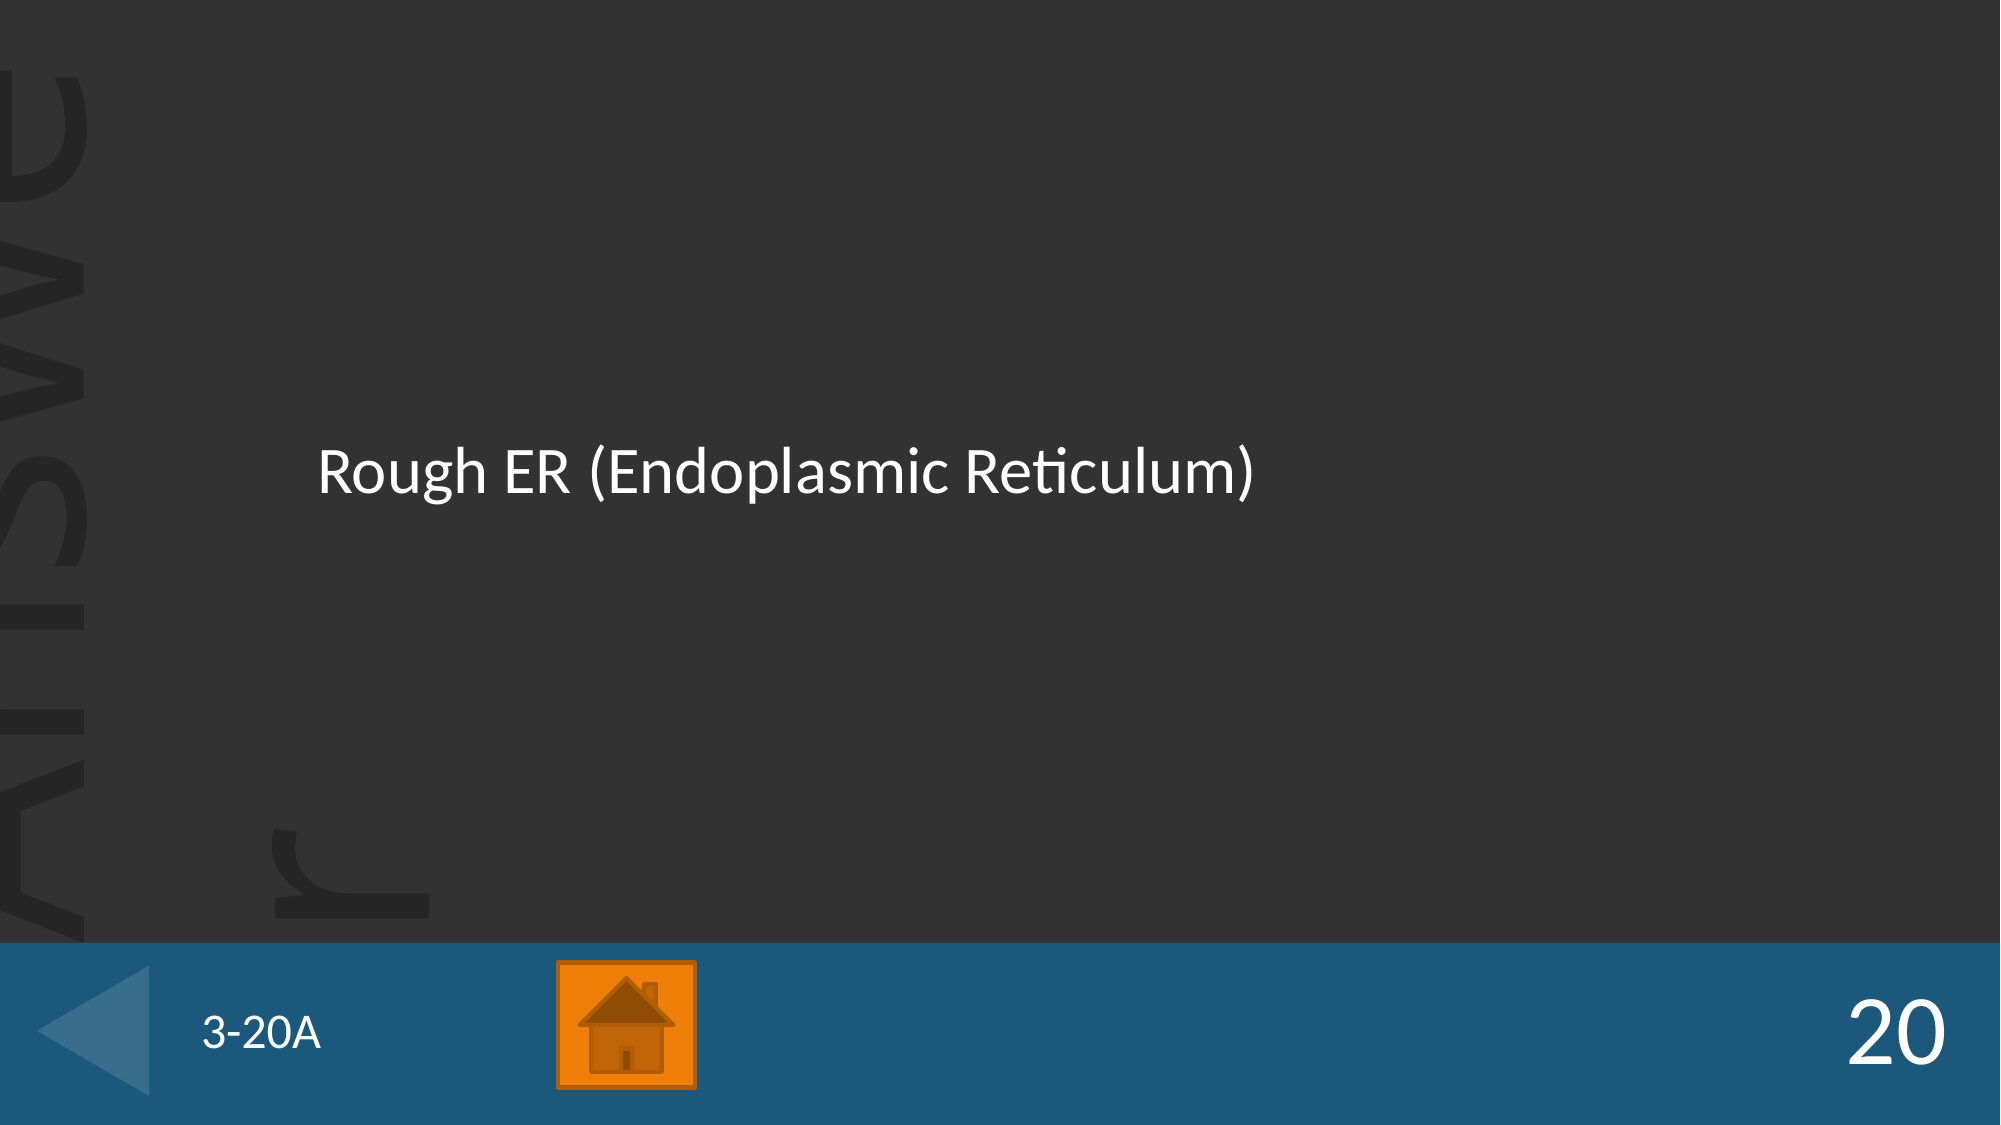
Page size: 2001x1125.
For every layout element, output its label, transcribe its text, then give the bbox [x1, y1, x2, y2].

list Rough ER (Endoplasmic Reticulum) [302, 307, 1760, 636]
title 3-20A [185, 967, 1494, 1097]
list 20 [1494, 967, 1963, 1097]
text_box [556, 960, 697, 1090]
